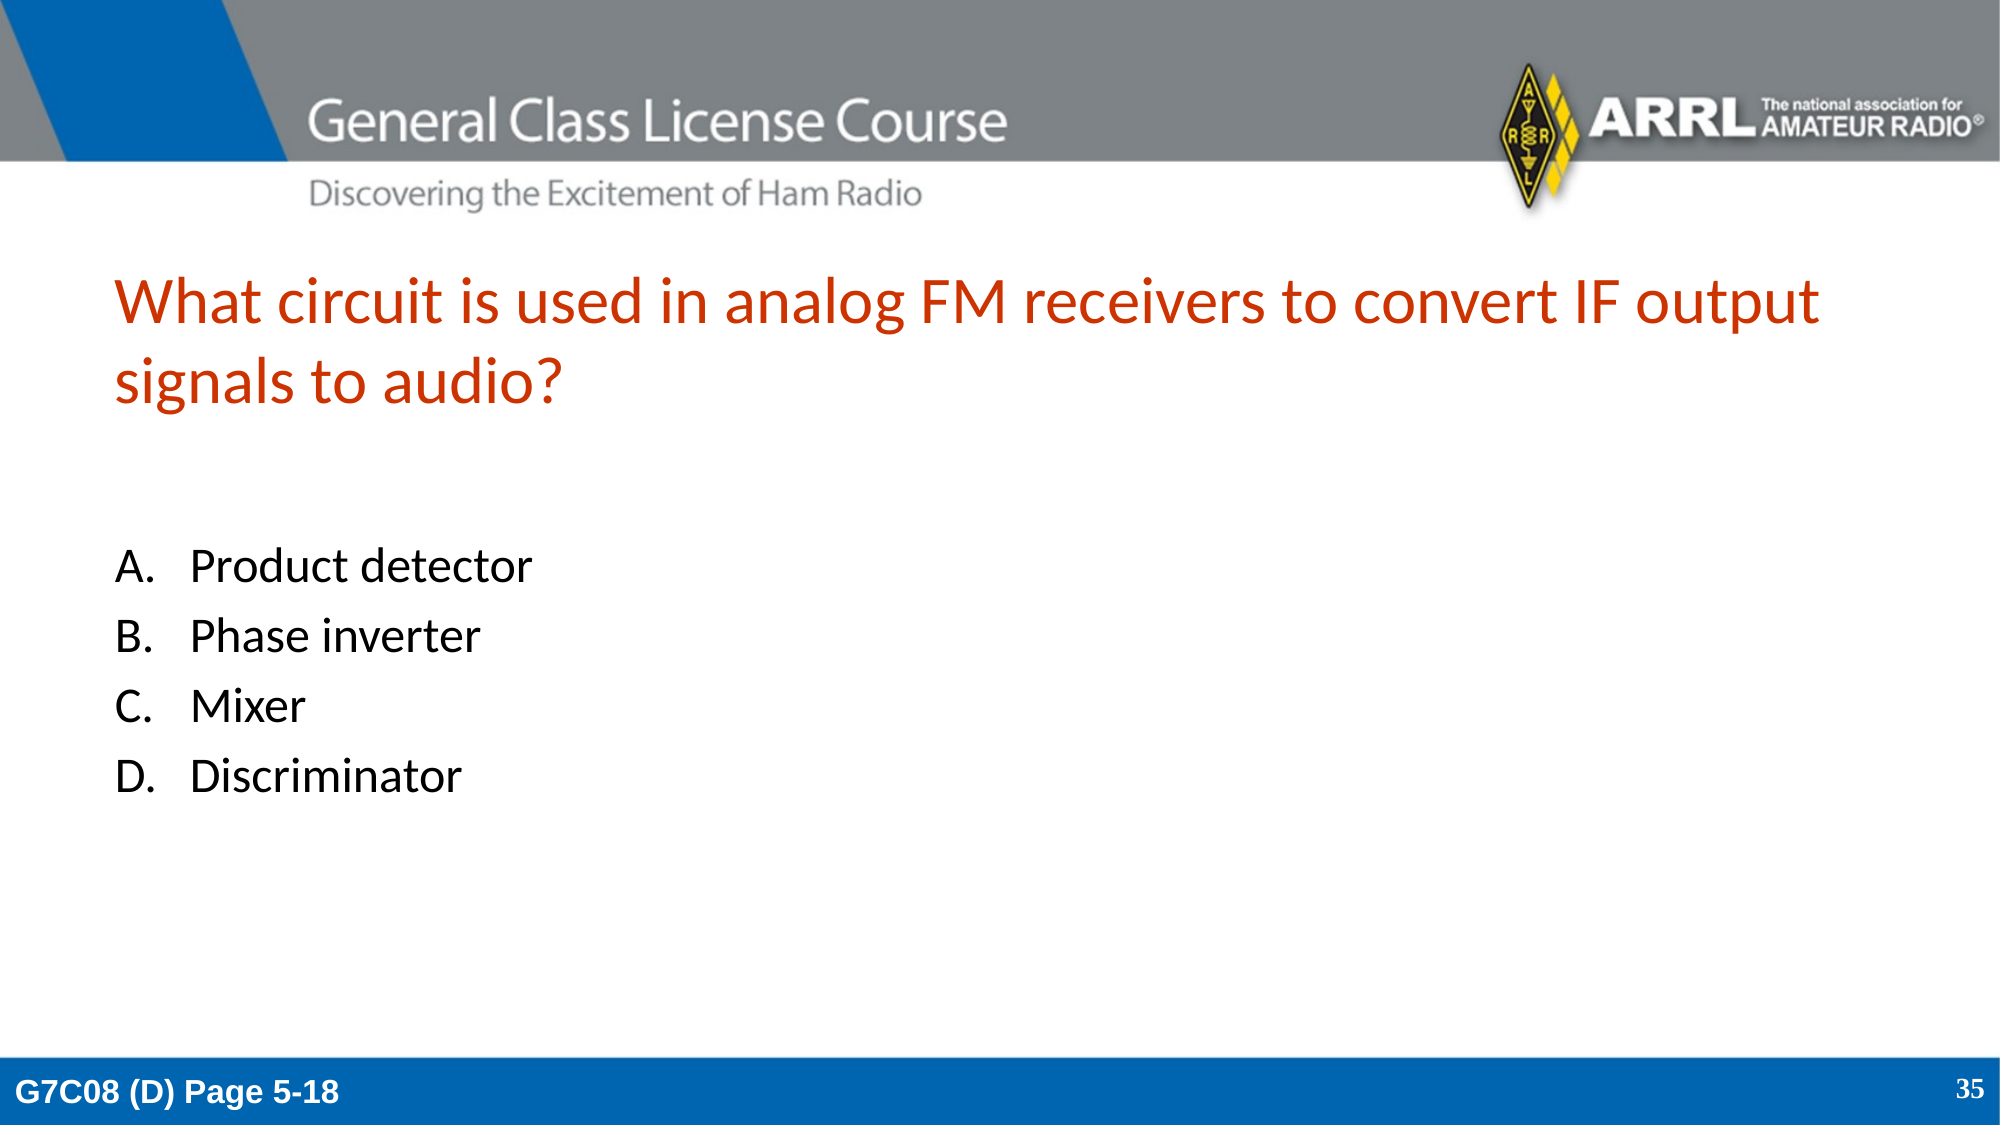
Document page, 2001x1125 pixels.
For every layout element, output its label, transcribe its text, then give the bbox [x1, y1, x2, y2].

title What circuit is used in analog FM receivers to convert IF output signals to audio? [99, 249, 1900, 468]
picture [0, 0, 2001, 1125]
text_box 35 [1875, 1062, 2000, 1113]
list Product detector Phase inverter Mixer Discriminator [99, 525, 1900, 1005]
text_box G7C08 (D) Page 5-18 [0, 1062, 1313, 1118]
